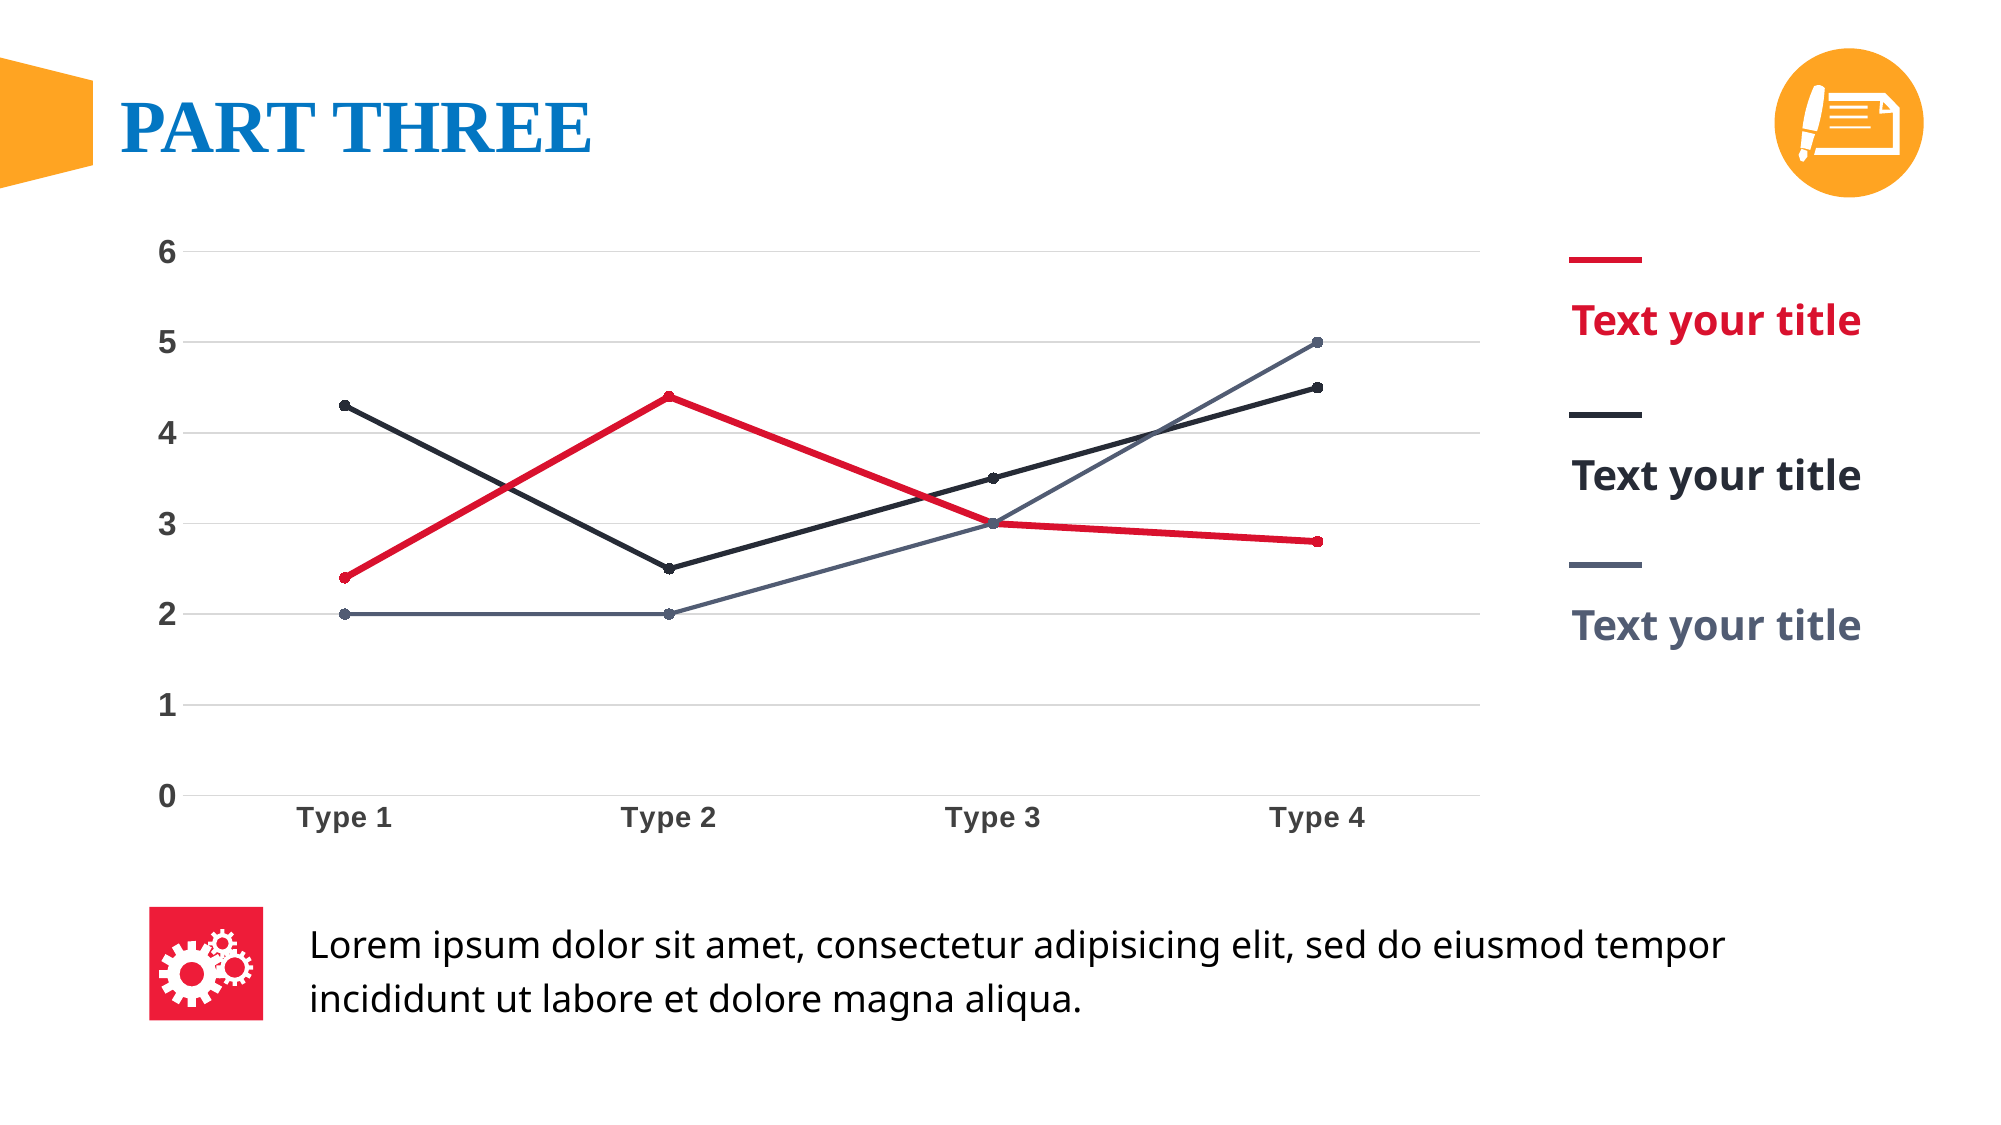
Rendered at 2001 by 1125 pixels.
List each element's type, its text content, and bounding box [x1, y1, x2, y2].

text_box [1556, 414, 1942, 508]
text_box Lorem ipsum dolor sit amet, consectetur adipisicing elit, sed do eiusmod tempor incididunt ut labore et dolore magna aliqua. [294, 904, 1864, 1028]
text_box [159, 929, 254, 1007]
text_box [1556, 259, 1942, 353]
text_box [148, 906, 264, 1021]
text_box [1556, 564, 1942, 657]
chart [130, 221, 1508, 847]
